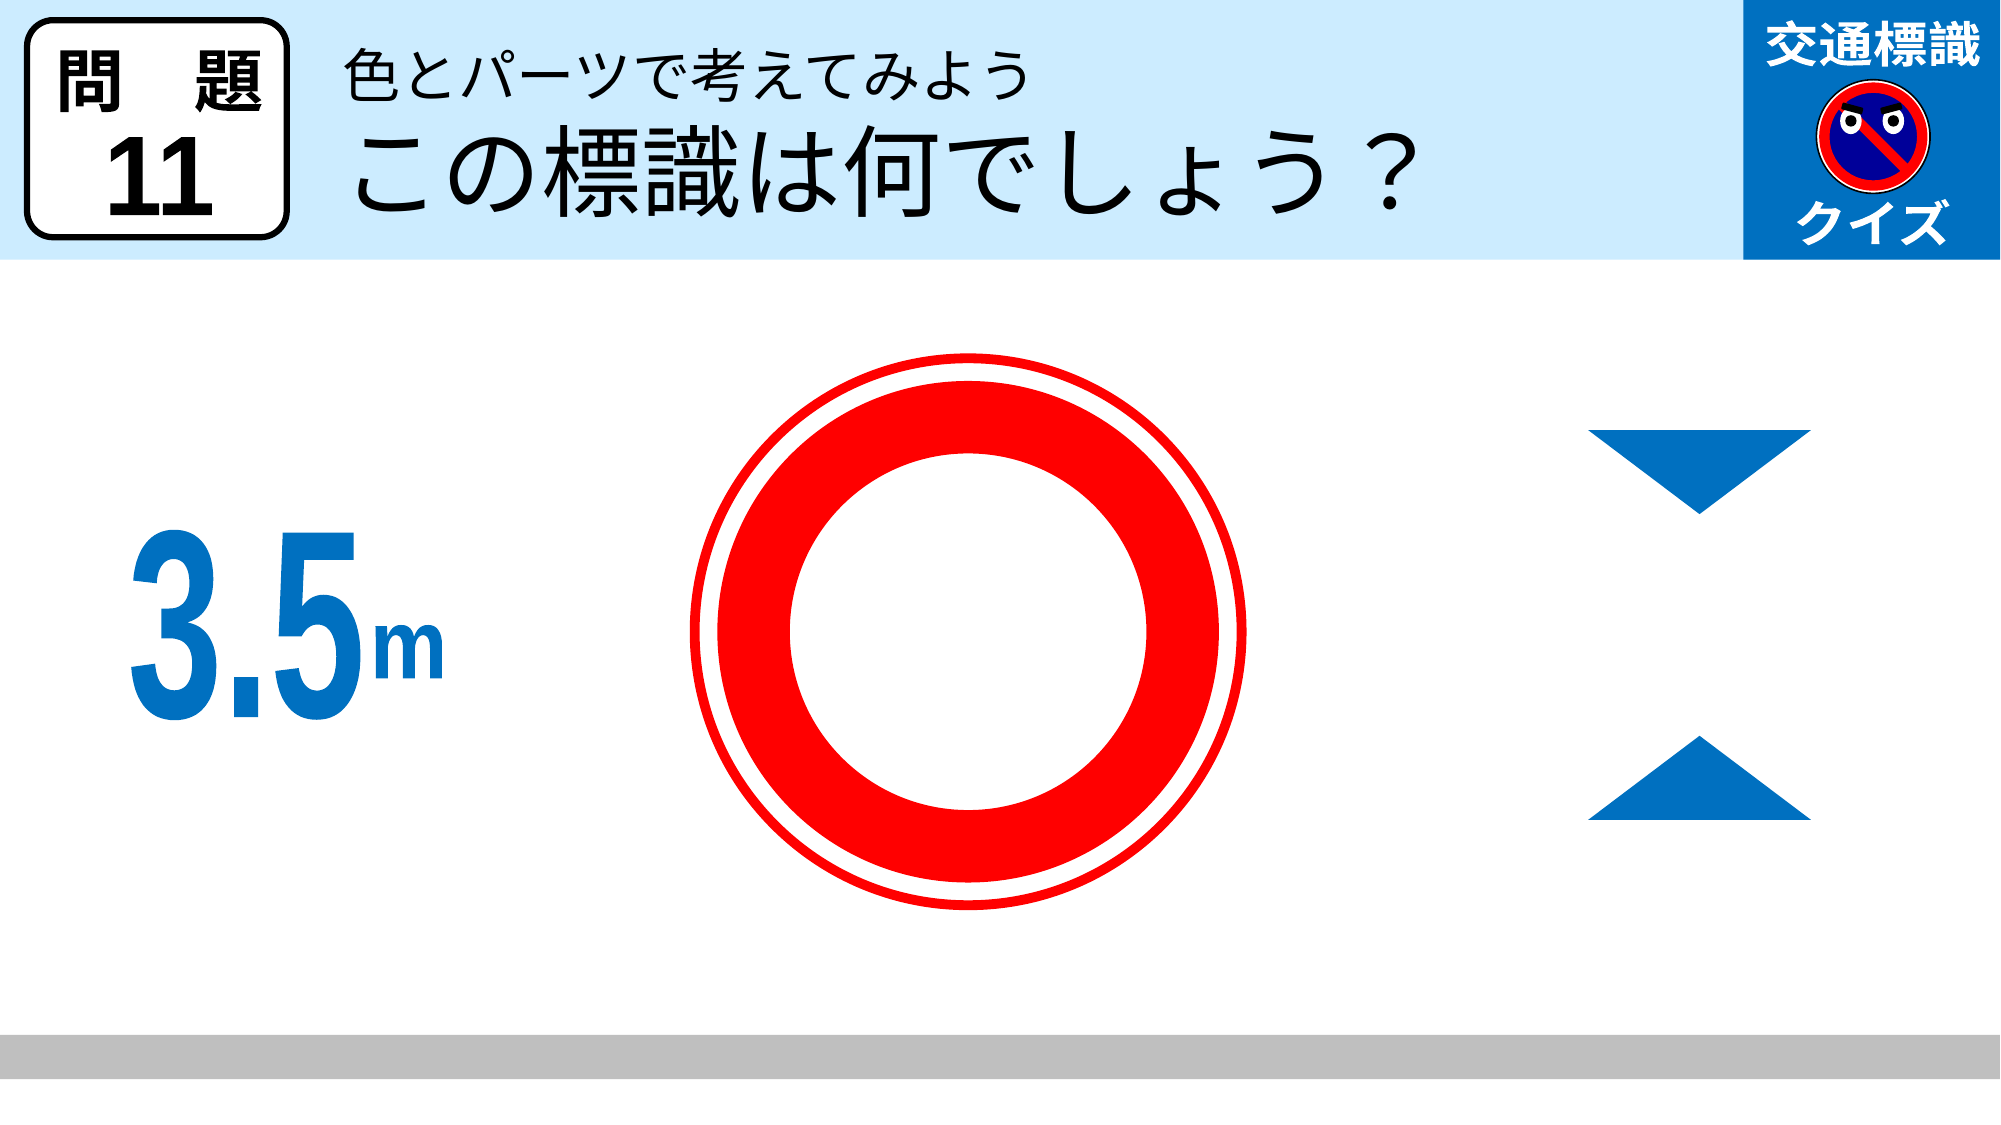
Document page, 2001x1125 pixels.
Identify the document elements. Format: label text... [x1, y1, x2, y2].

text_box 色とパーツで考えてみよう [327, 32, 1052, 117]
text_box この標識は何でしょう？ [326, 101, 1457, 237]
text_box [689, 353, 1247, 911]
text_box [1588, 430, 1811, 515]
text_box [0, 1034, 2000, 1080]
text_box [1588, 735, 1811, 820]
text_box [130, 529, 443, 721]
